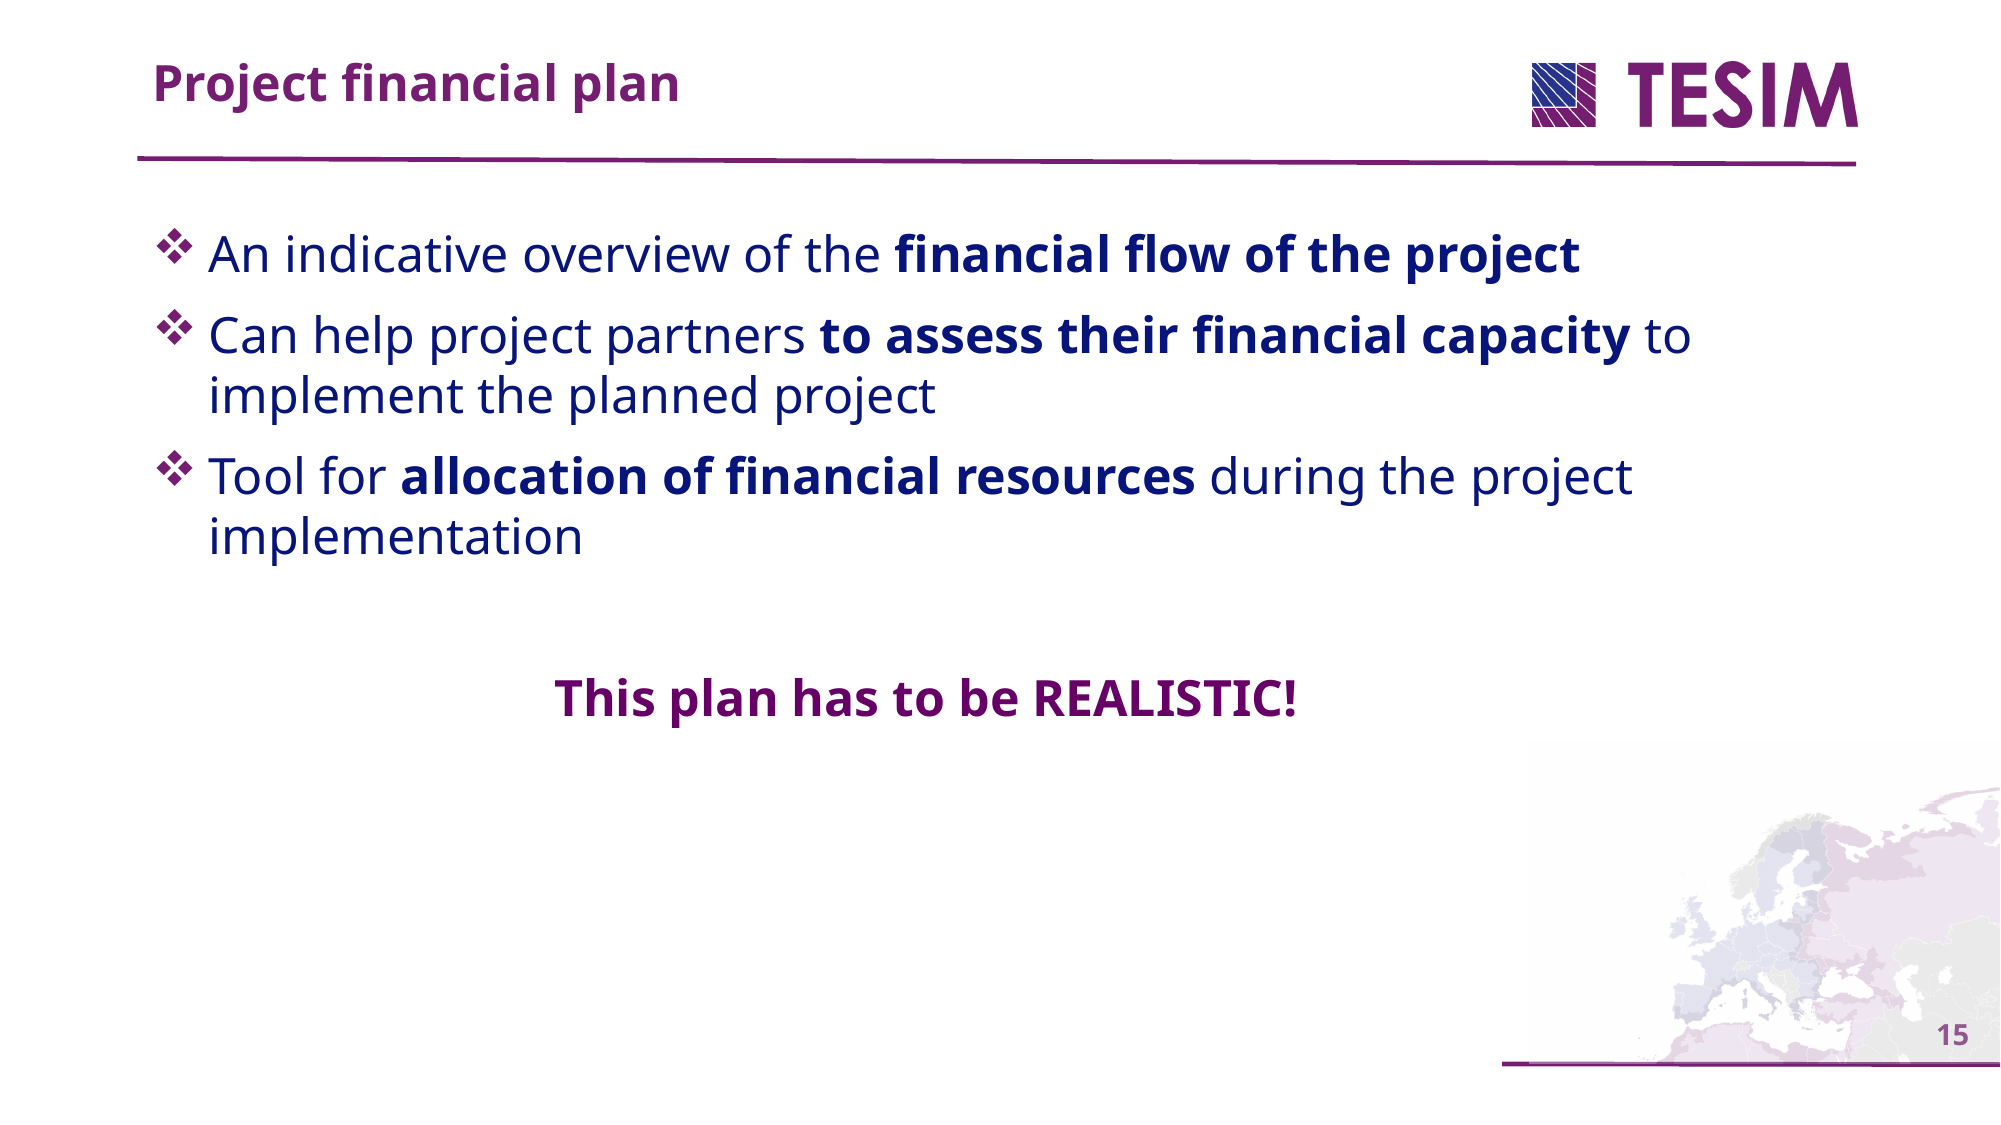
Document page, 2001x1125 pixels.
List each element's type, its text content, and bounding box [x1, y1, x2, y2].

list An indicative overview of the financial flow of the project Can help project partners to assess their financial capacity to implement the planned project Tool for allocation of financial resources during the project implementation This plan has to be REALISTIC! [137, 215, 1715, 957]
list Project financial plan [137, 51, 1597, 149]
picture [1597, 61, 1858, 128]
